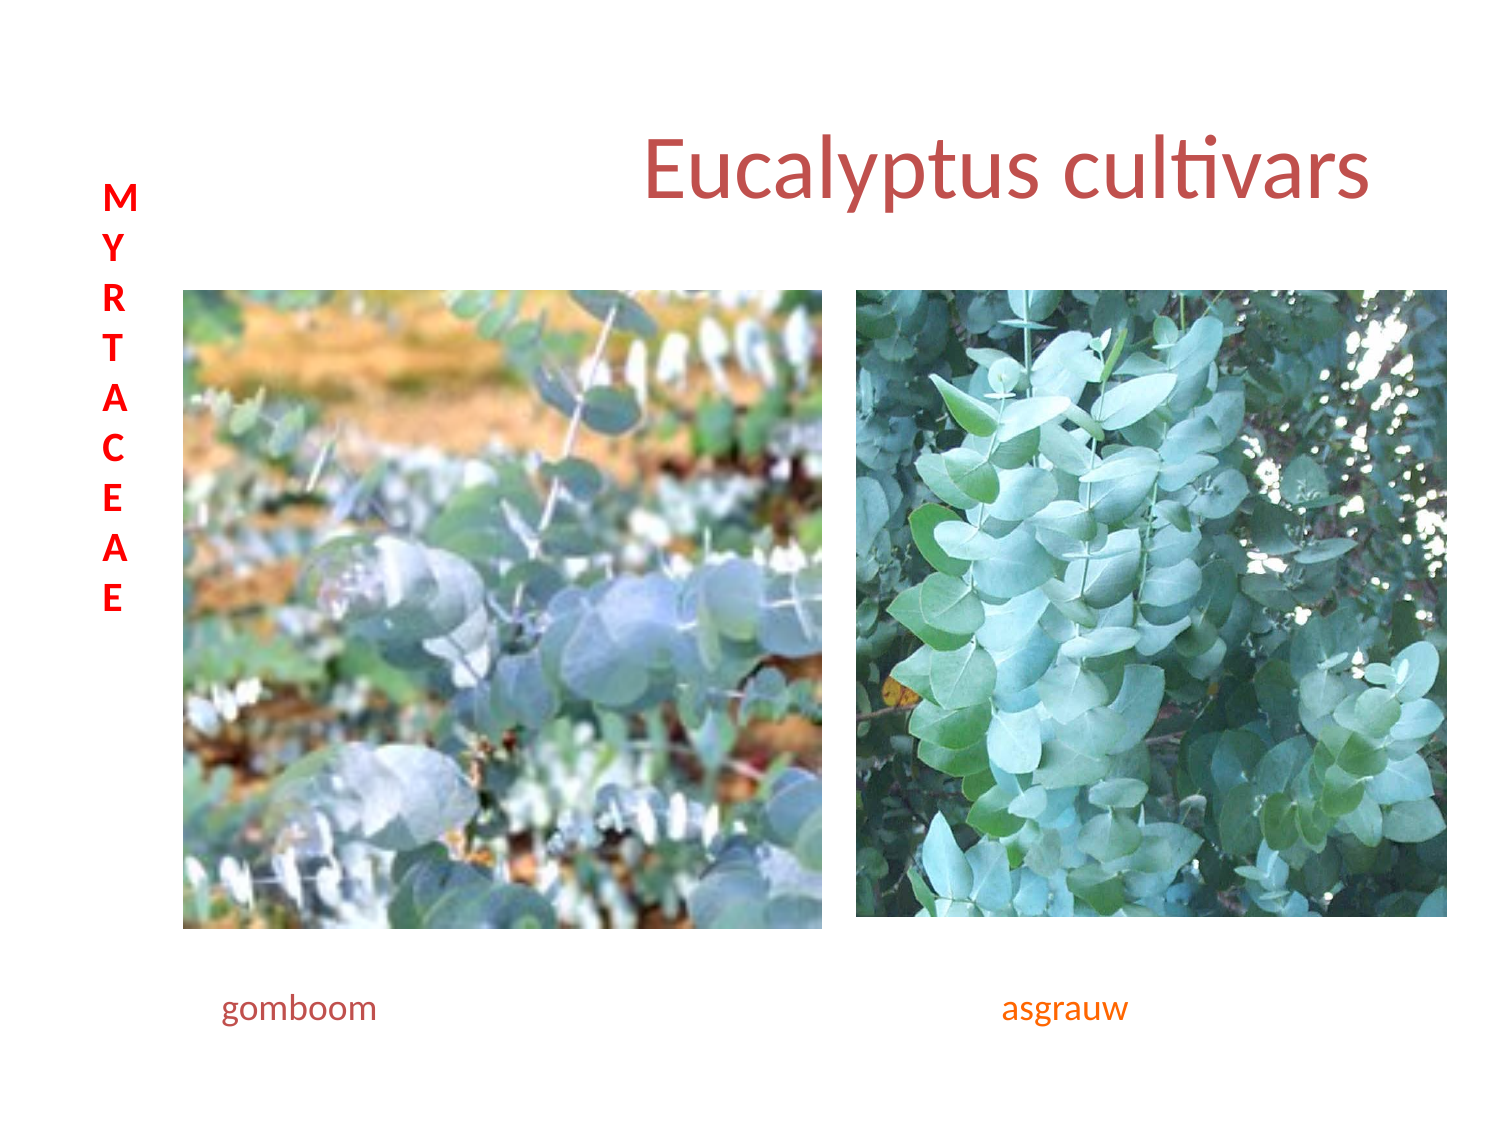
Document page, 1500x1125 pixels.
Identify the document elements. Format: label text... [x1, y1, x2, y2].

text_box MYRTACEAE [87, 162, 150, 628]
text_box gomboom [206, 976, 1269, 1036]
picture [855, 290, 1448, 918]
text_box Eucalyptus cultivars [112, 99, 1388, 288]
picture [182, 290, 822, 930]
